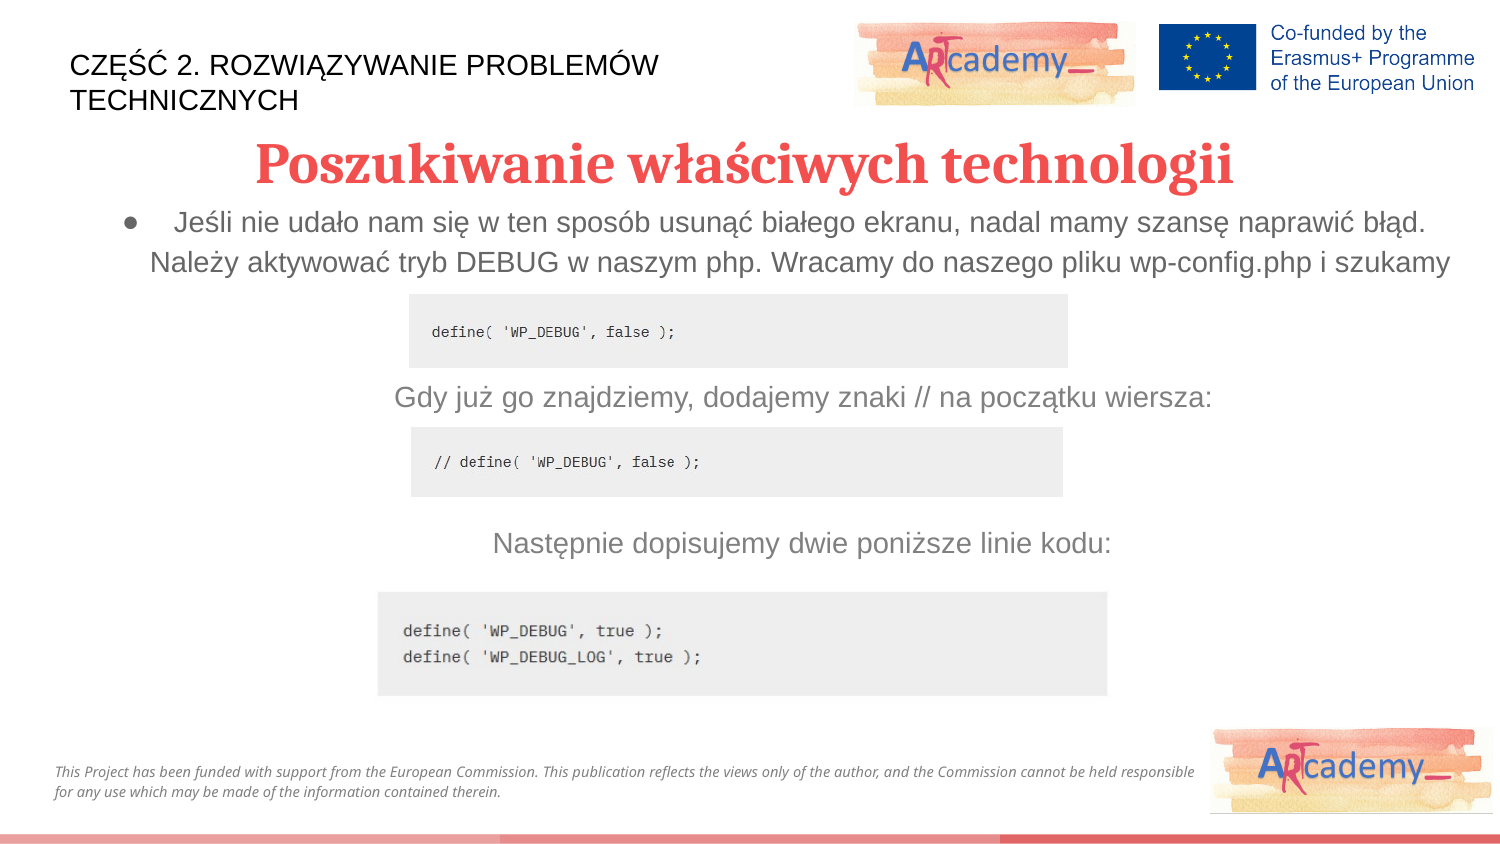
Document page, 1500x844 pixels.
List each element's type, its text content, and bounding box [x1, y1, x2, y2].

title Poszukiwanie właściwych technologii [143, 3, 1346, 148]
list Jeśli nie udało nam się w ten sposób usunąć białego ekranu, nadal mamy szansę naprawić błąd. Należy aktywować tryb DEBUG w naszym php. Wracamy do naszego pliku wp-config.php i szukamy następującego wiersza: [35, 148, 1493, 295]
picture [405, 419, 1071, 505]
picture [1210, 709, 1493, 844]
picture [854, 2, 1137, 138]
text_box This Project has been funded with support from the European Commission. This publication reflects the views only of the author, and the Commission cannot be held responsible for any use which may be made of the information contained therein. [39, 754, 1205, 799]
picture [365, 581, 1117, 710]
picture [1158, 24, 1474, 94]
text_box Następnie dopisujemy dwie poniższe linie kodu: [477, 517, 1129, 567]
text_box CZĘŚĆ 2. ROZWIĄZYWANIE PROBLEMÓW TECHNICZNYCH [54, 39, 677, 124]
text_box Gdy już go znajdziemy, dodajemy znaki // na początku wiersza: [379, 371, 1500, 421]
picture [399, 286, 1078, 382]
